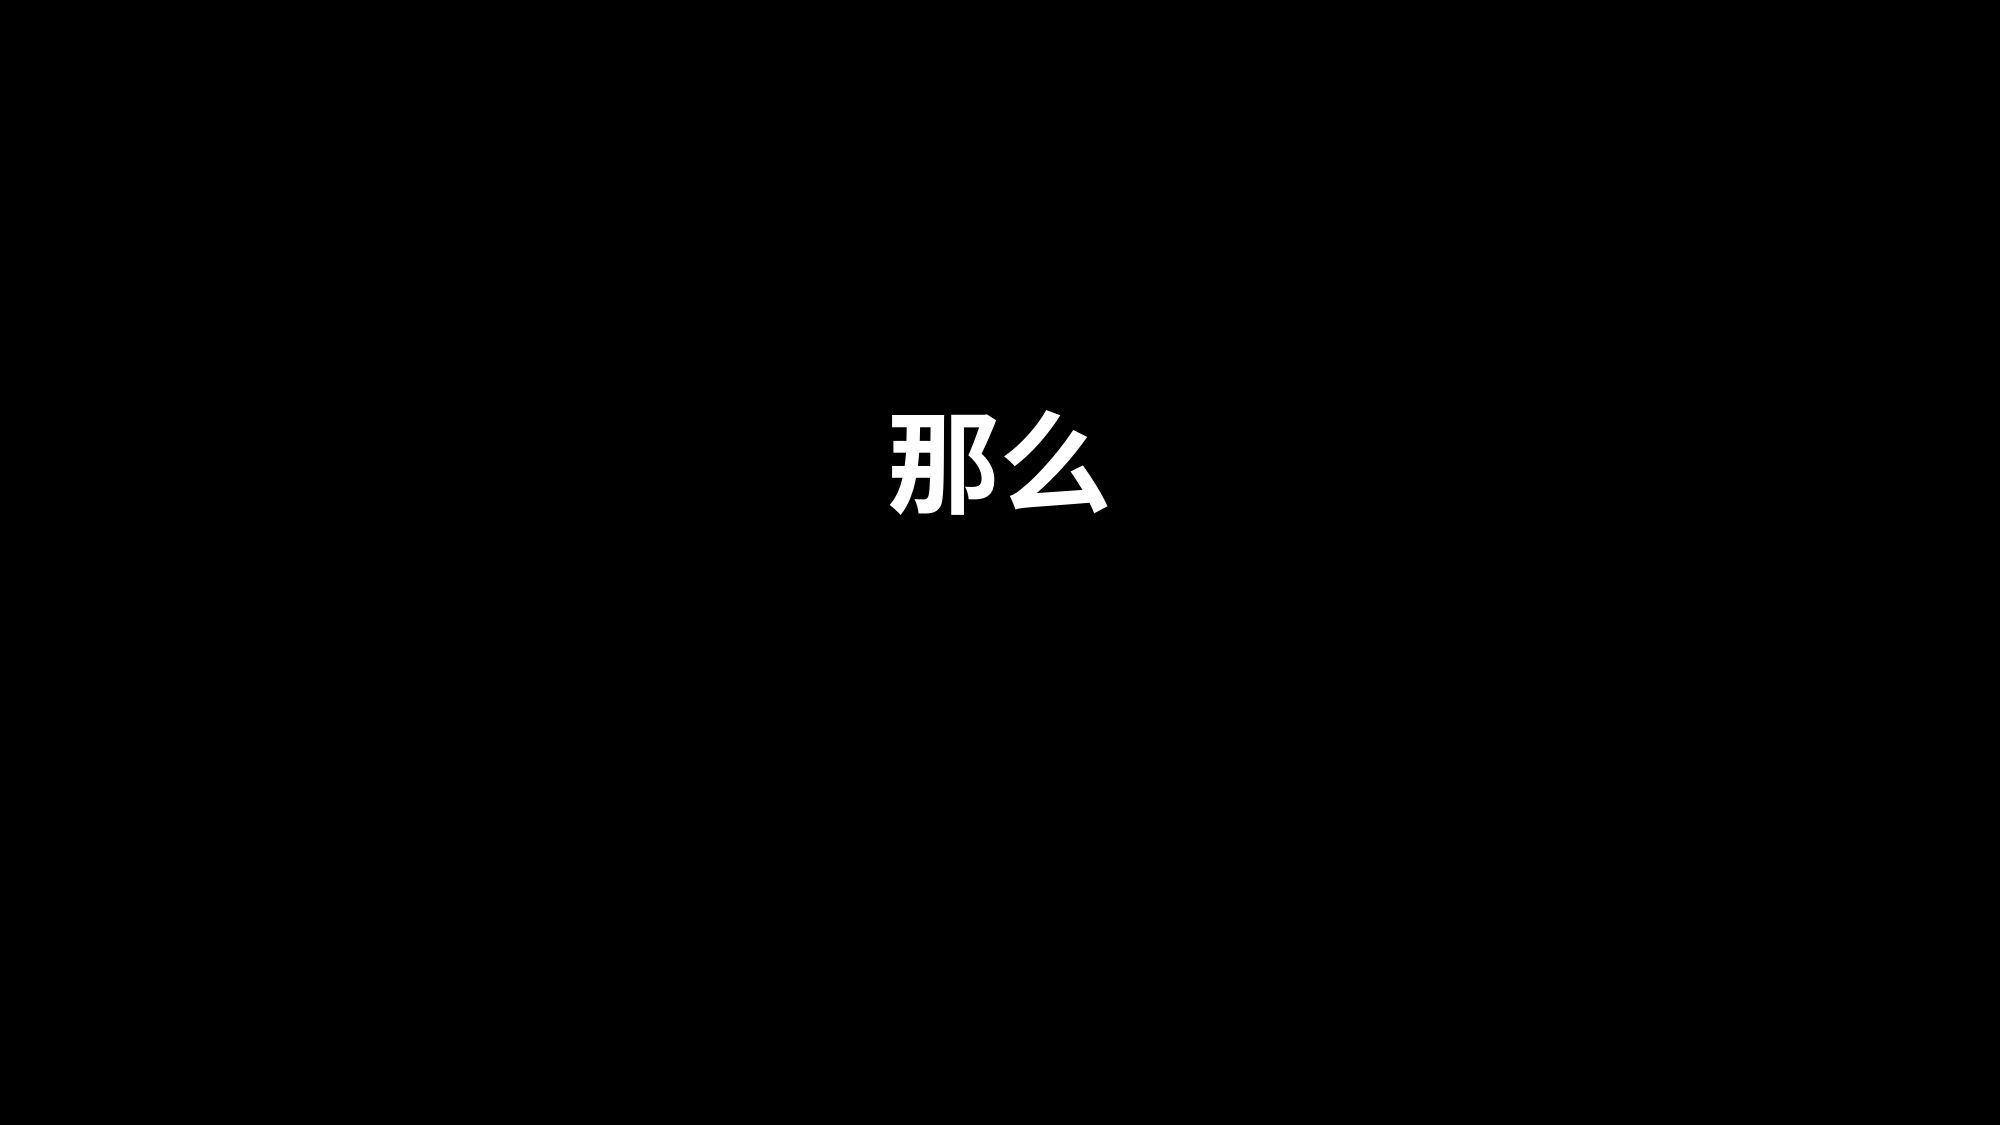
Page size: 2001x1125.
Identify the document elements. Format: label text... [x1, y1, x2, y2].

text_box 那么 [641, 385, 1359, 536]
